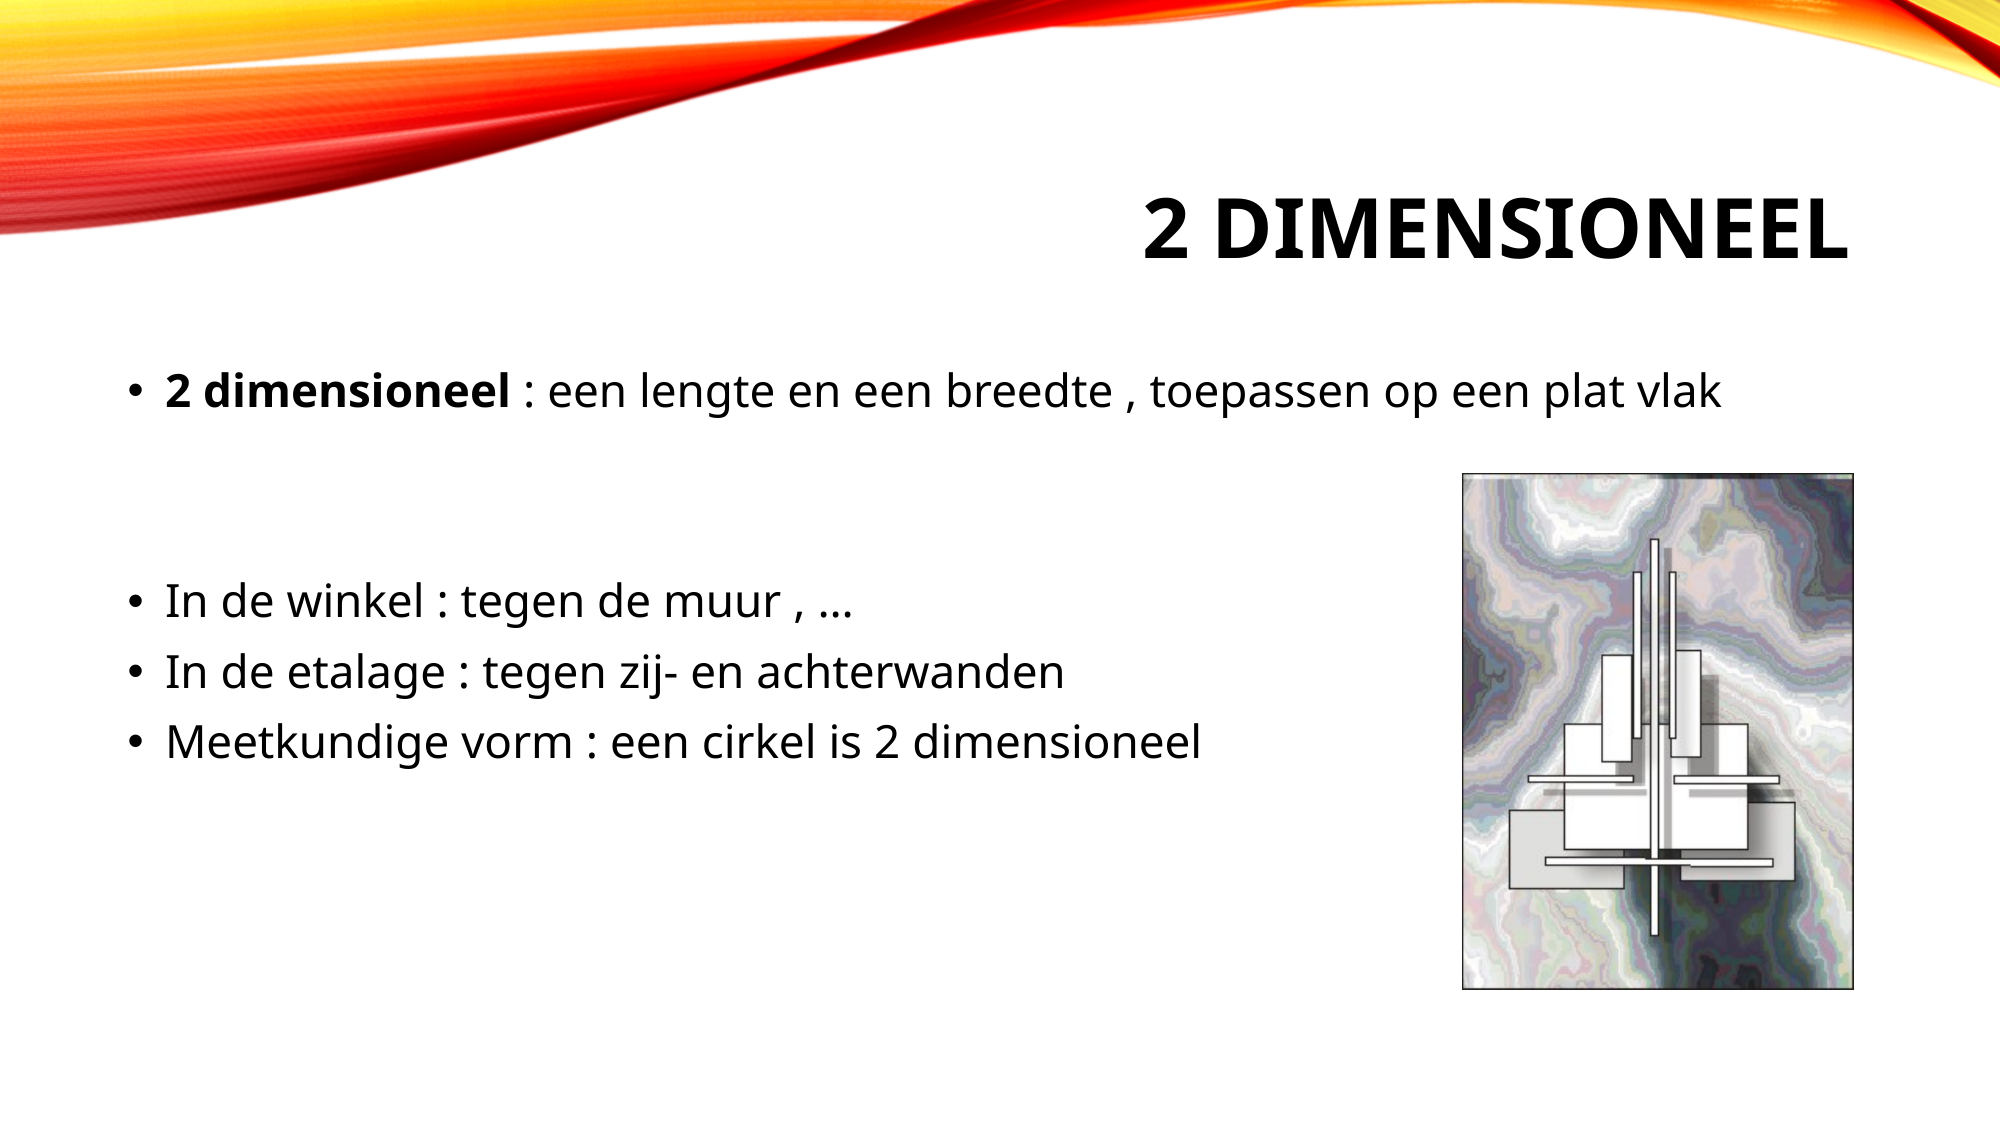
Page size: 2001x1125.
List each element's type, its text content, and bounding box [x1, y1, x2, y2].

list 2 dimensioneel : een lengte en een breedte , toepassen op een plat vlak In de winkel : tegen de muur , … In de etalage : tegen zij- en achterwanden Meetkundige vorm : een cirkel is 2 dimensioneel [112, 360, 1888, 1021]
picture [1462, 473, 1854, 990]
picture [0, 0, 2000, 237]
title 2 dimensioneel [474, 125, 1888, 338]
